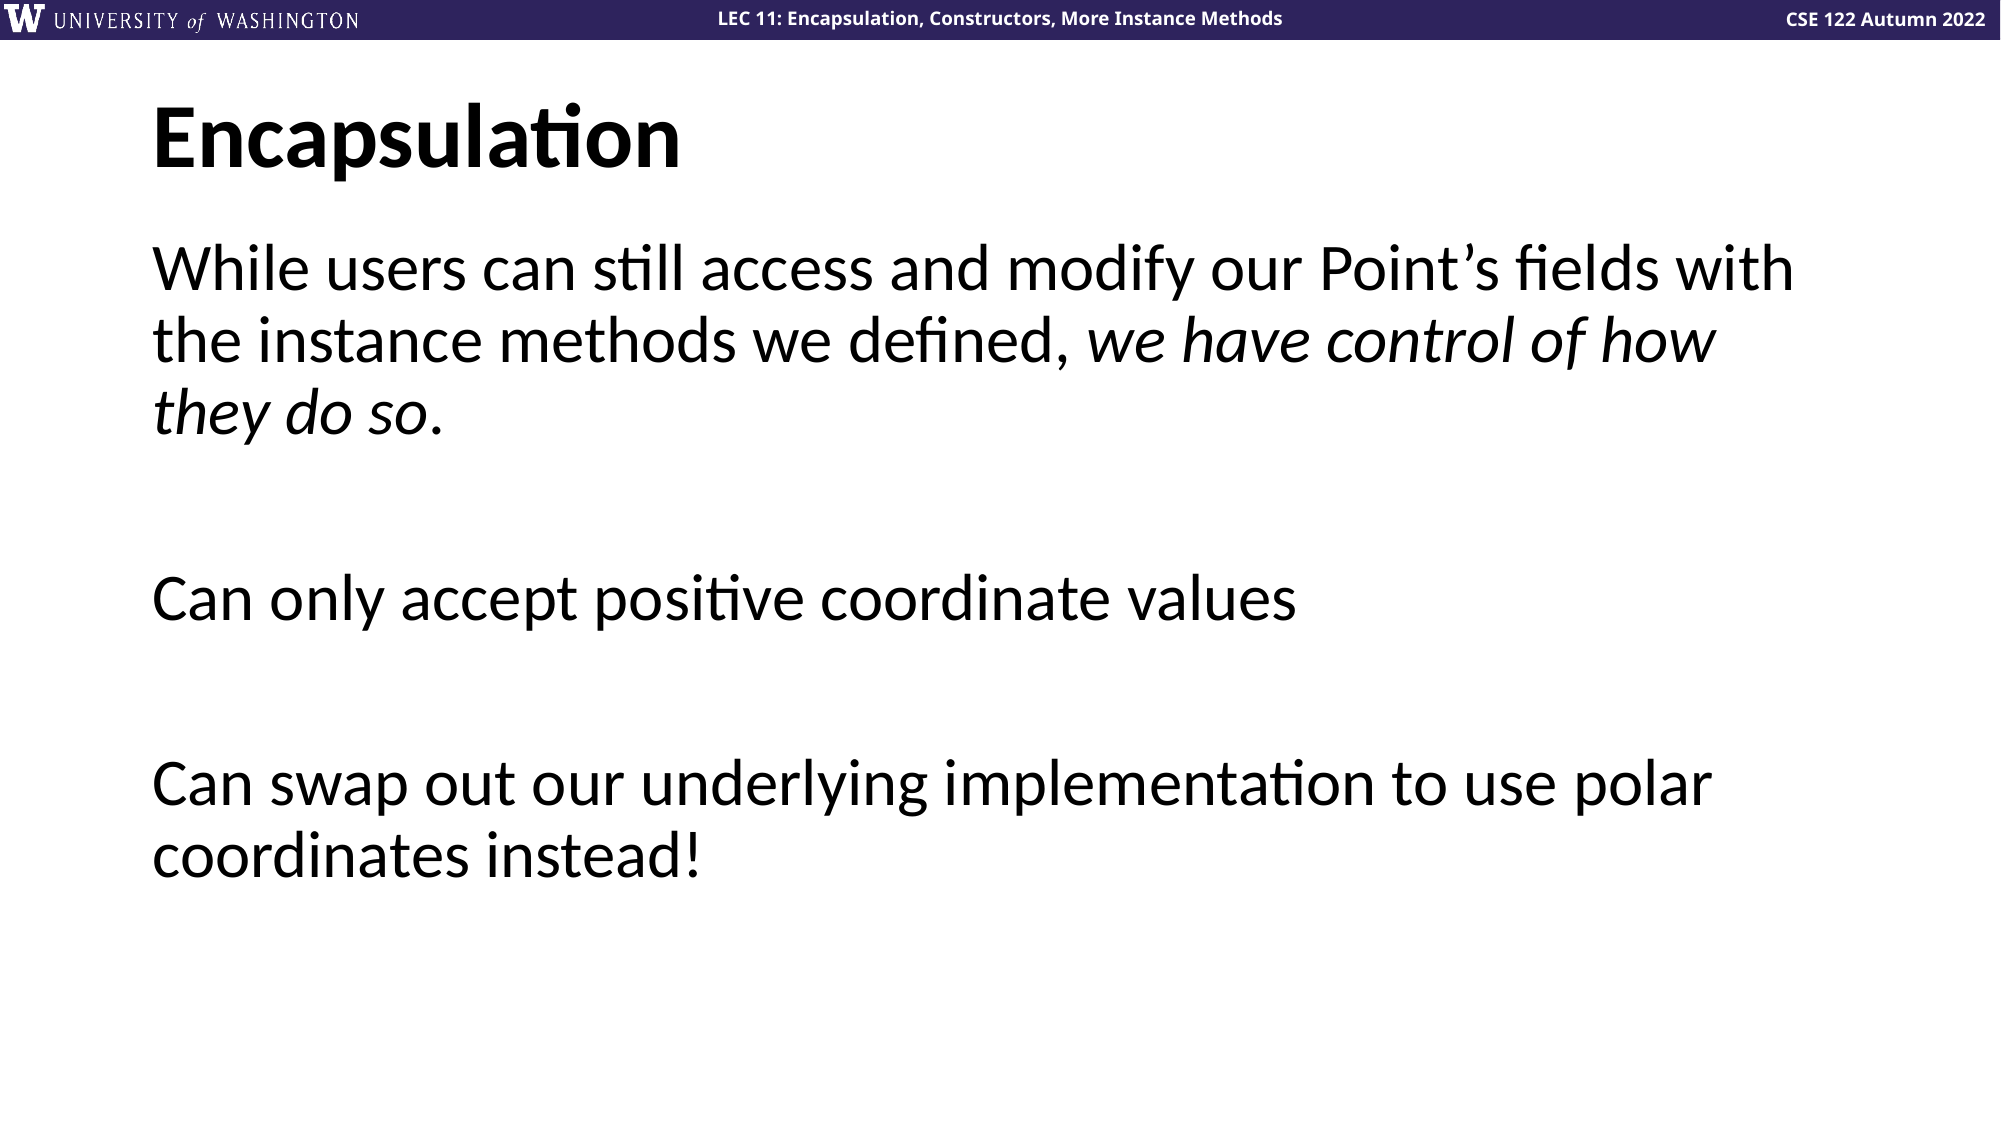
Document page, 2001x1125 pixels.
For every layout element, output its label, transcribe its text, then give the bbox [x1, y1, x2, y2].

picture [4, 4, 358, 33]
list While users can still access and modify our Point’s fields with the instance methods we defined, we have control of how they do so. Can only accept positive coordinate values Can swap out our underlying implementation to use polar coordinates instead! [137, 224, 1863, 1014]
title Encapsulation [137, 74, 1863, 200]
